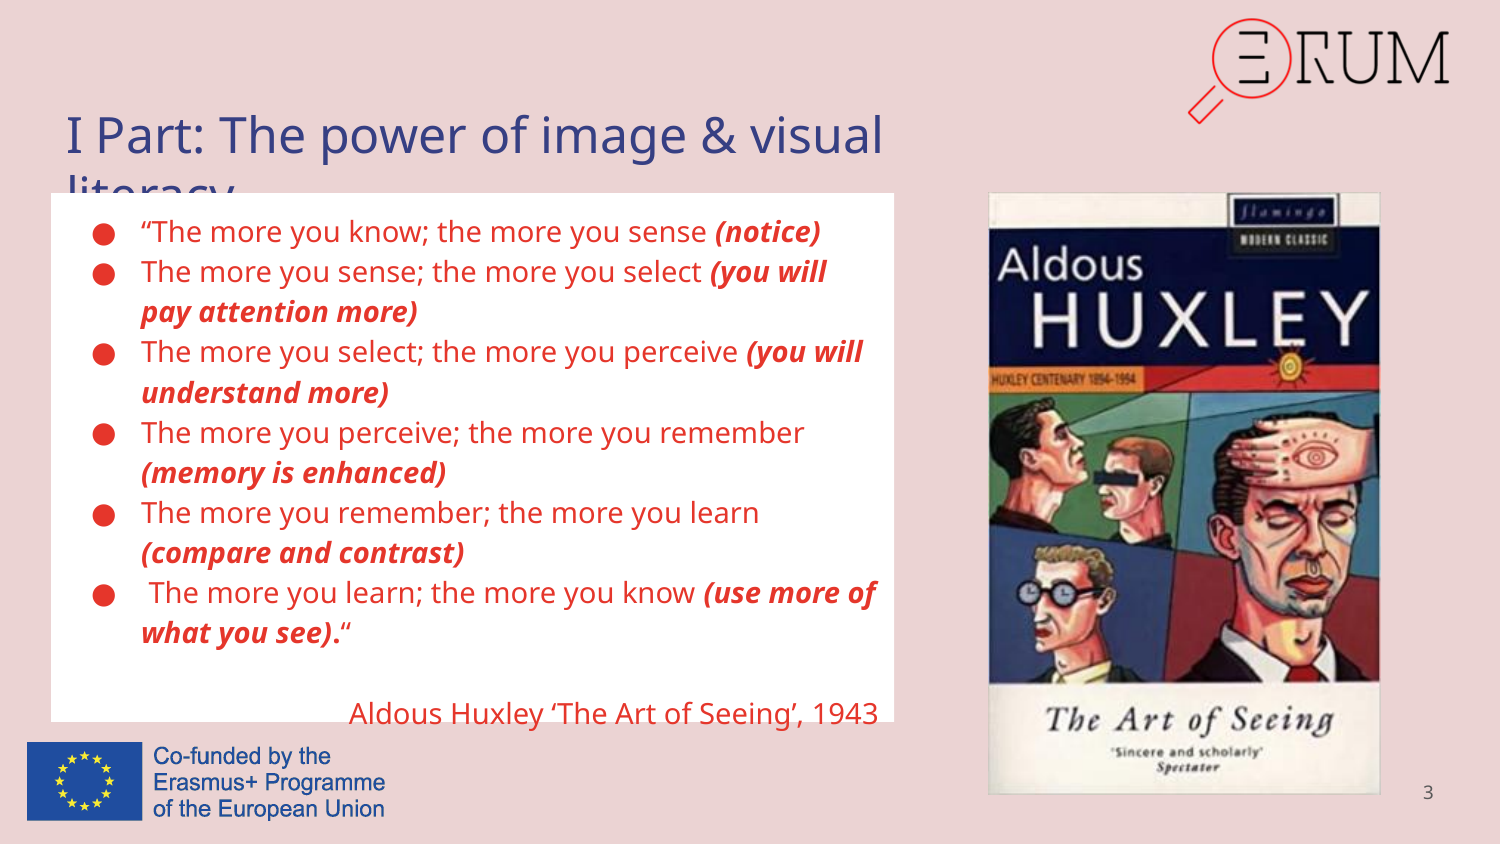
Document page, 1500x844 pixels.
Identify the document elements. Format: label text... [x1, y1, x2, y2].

picture [27, 742, 385, 821]
picture [988, 192, 1381, 795]
picture [1136, 0, 1500, 137]
list “The more you know; the more you sense (notice) The more you sense; the more you select (you will pay attention more) The more you select; the more you perceive (you will understand more) The more you perceive; the more you remember (memory is enhanced) The more you remember; the more you learn (compare and contrast) The more you learn; the more you know (use more of what you see).“ Aldous Huxley ‘The Art of Seeing’, 1943 [51, 193, 895, 722]
slide_number 3 [1358, 761, 1449, 826]
title I Part: The power of image & visual literacy [51, 88, 1037, 213]
